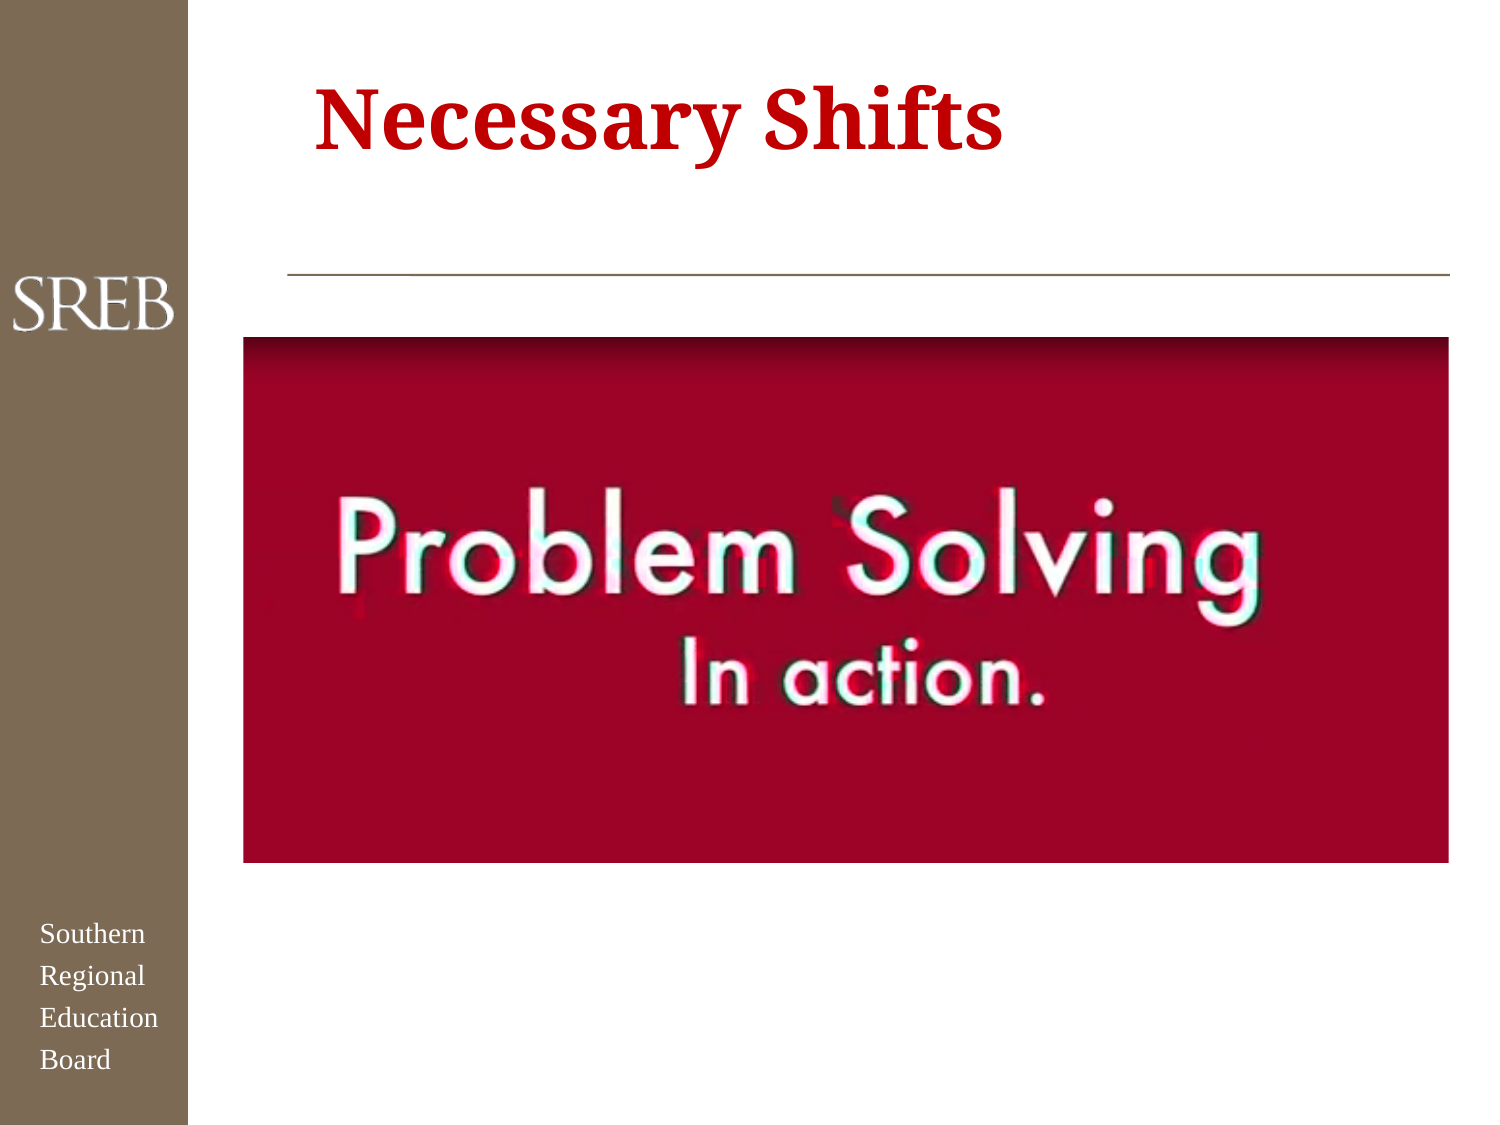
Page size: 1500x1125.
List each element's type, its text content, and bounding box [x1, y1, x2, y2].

picture [12, 274, 175, 332]
picture [243, 337, 1449, 863]
text_box Necessary Shifts [299, 45, 1500, 188]
